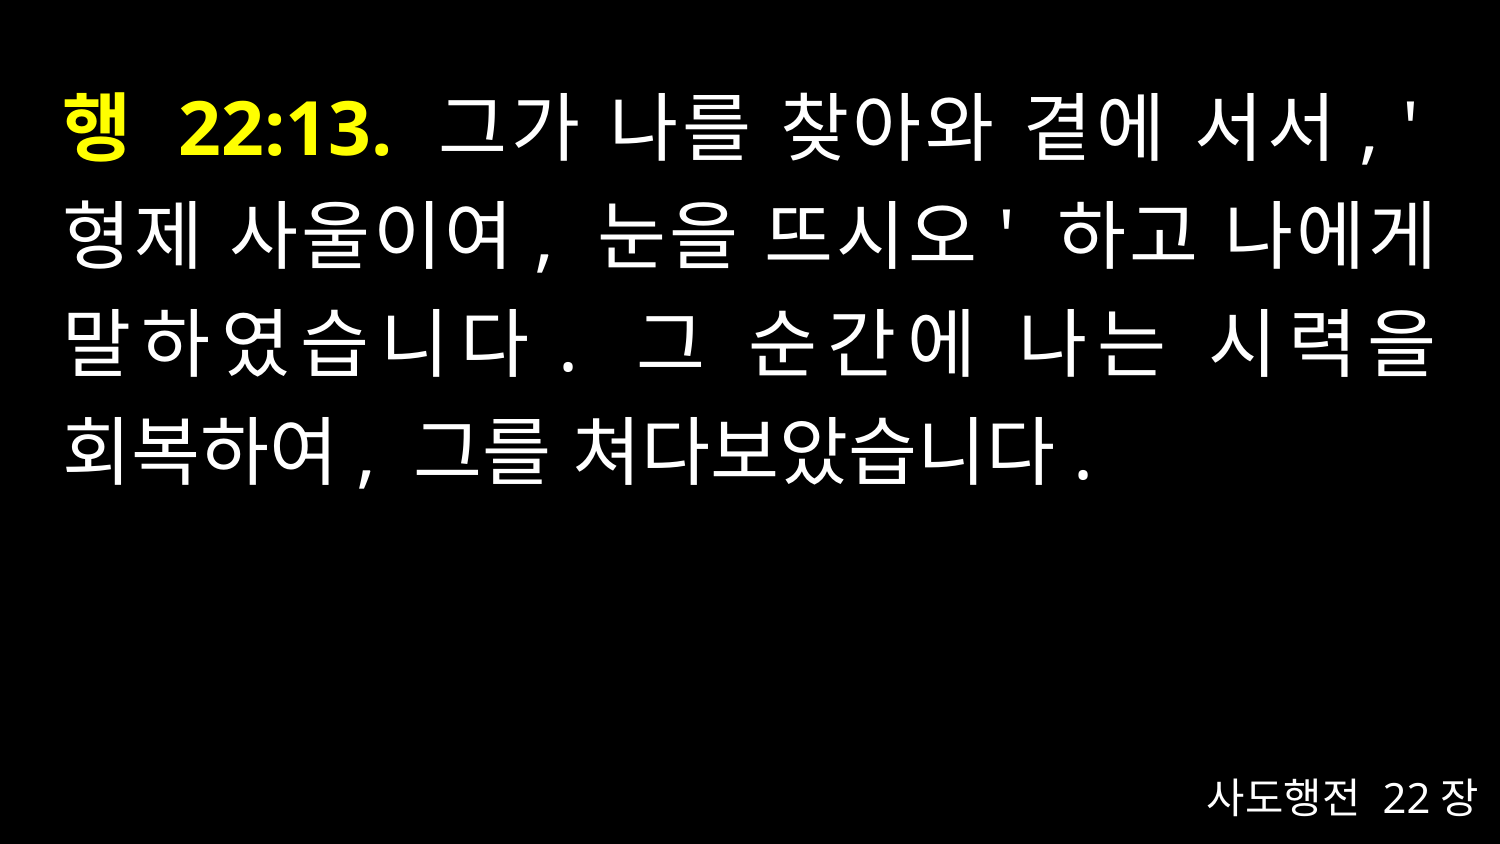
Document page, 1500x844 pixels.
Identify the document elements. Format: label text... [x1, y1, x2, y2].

subtitle 사도행전 22장 [916, 770, 1500, 844]
title 행 22:13. 그가 나를 찾아와 곁에 서서, '형제 사울이여, 눈을 뜨시오' 하고 나에게 말하였습니다. 그 순간에 나는 시력을 회복하여, 그를 쳐다보았습니다. [0, 0, 1500, 844]
